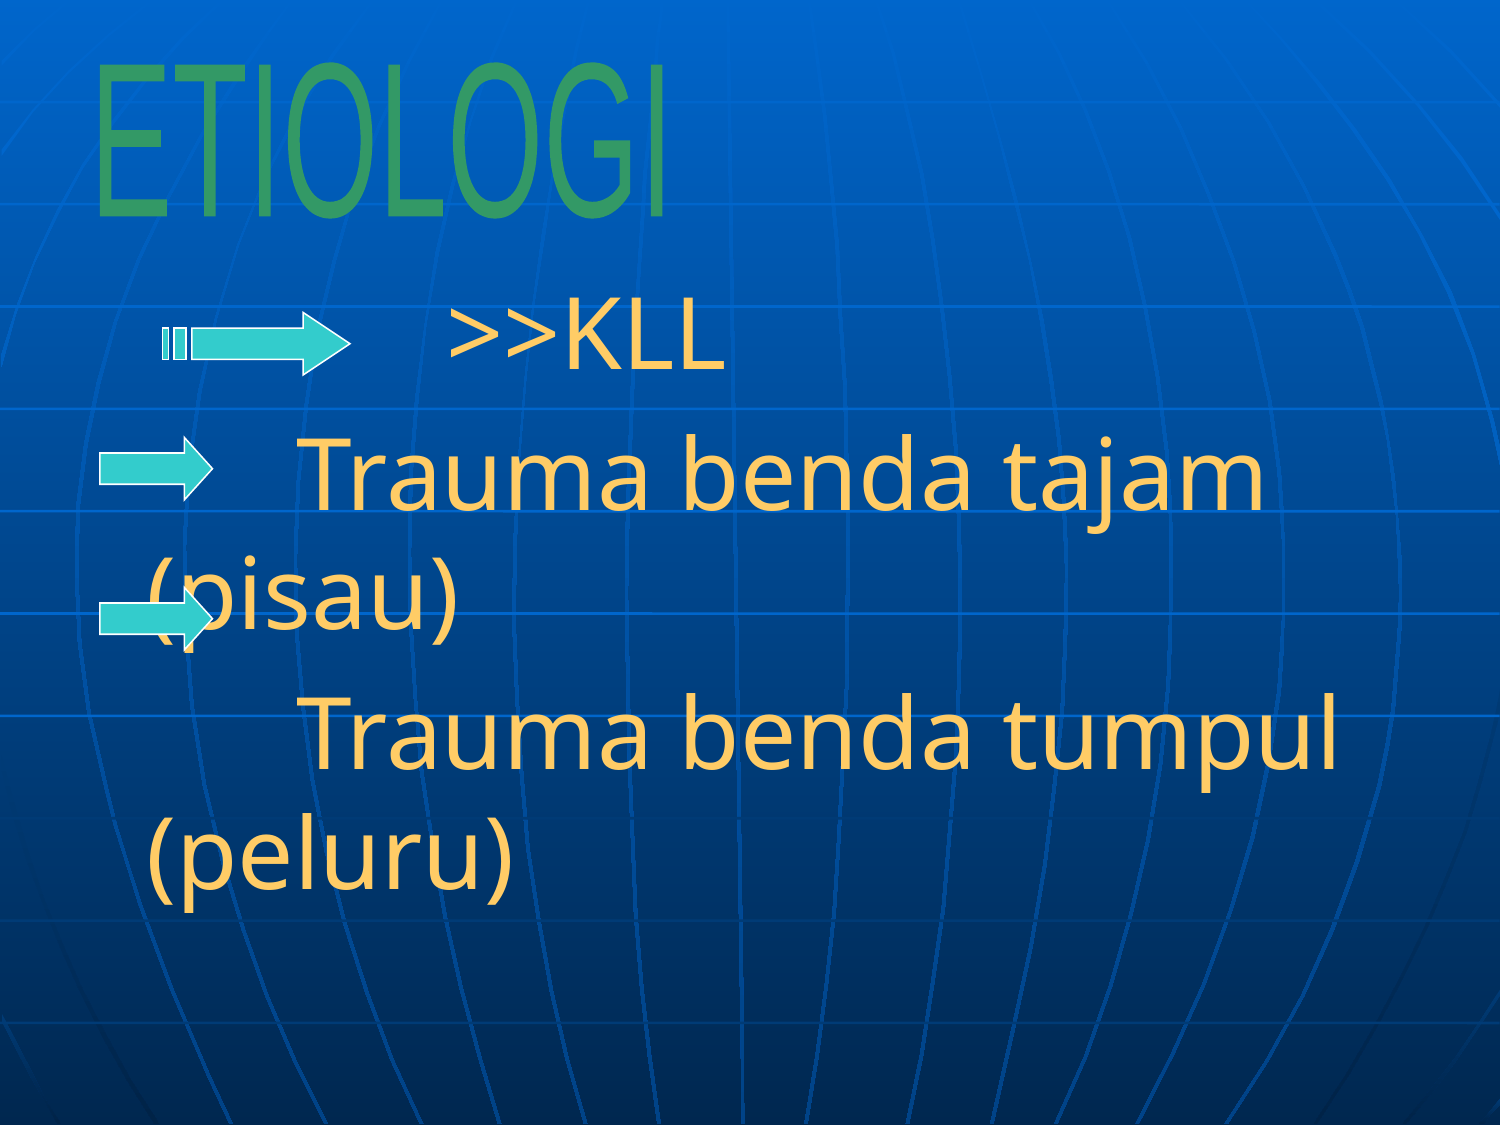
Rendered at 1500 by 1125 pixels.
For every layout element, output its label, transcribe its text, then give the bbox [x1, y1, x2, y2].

list >>KLL Trauma benda tajam (pisau) Trauma benda tumpul (peluru) [74, 262, 1426, 1006]
text_box [174, 328, 186, 360]
text_box [191, 312, 350, 375]
text_box [99, 587, 213, 650]
text_box [162, 328, 169, 360]
text_box [99, 437, 213, 500]
